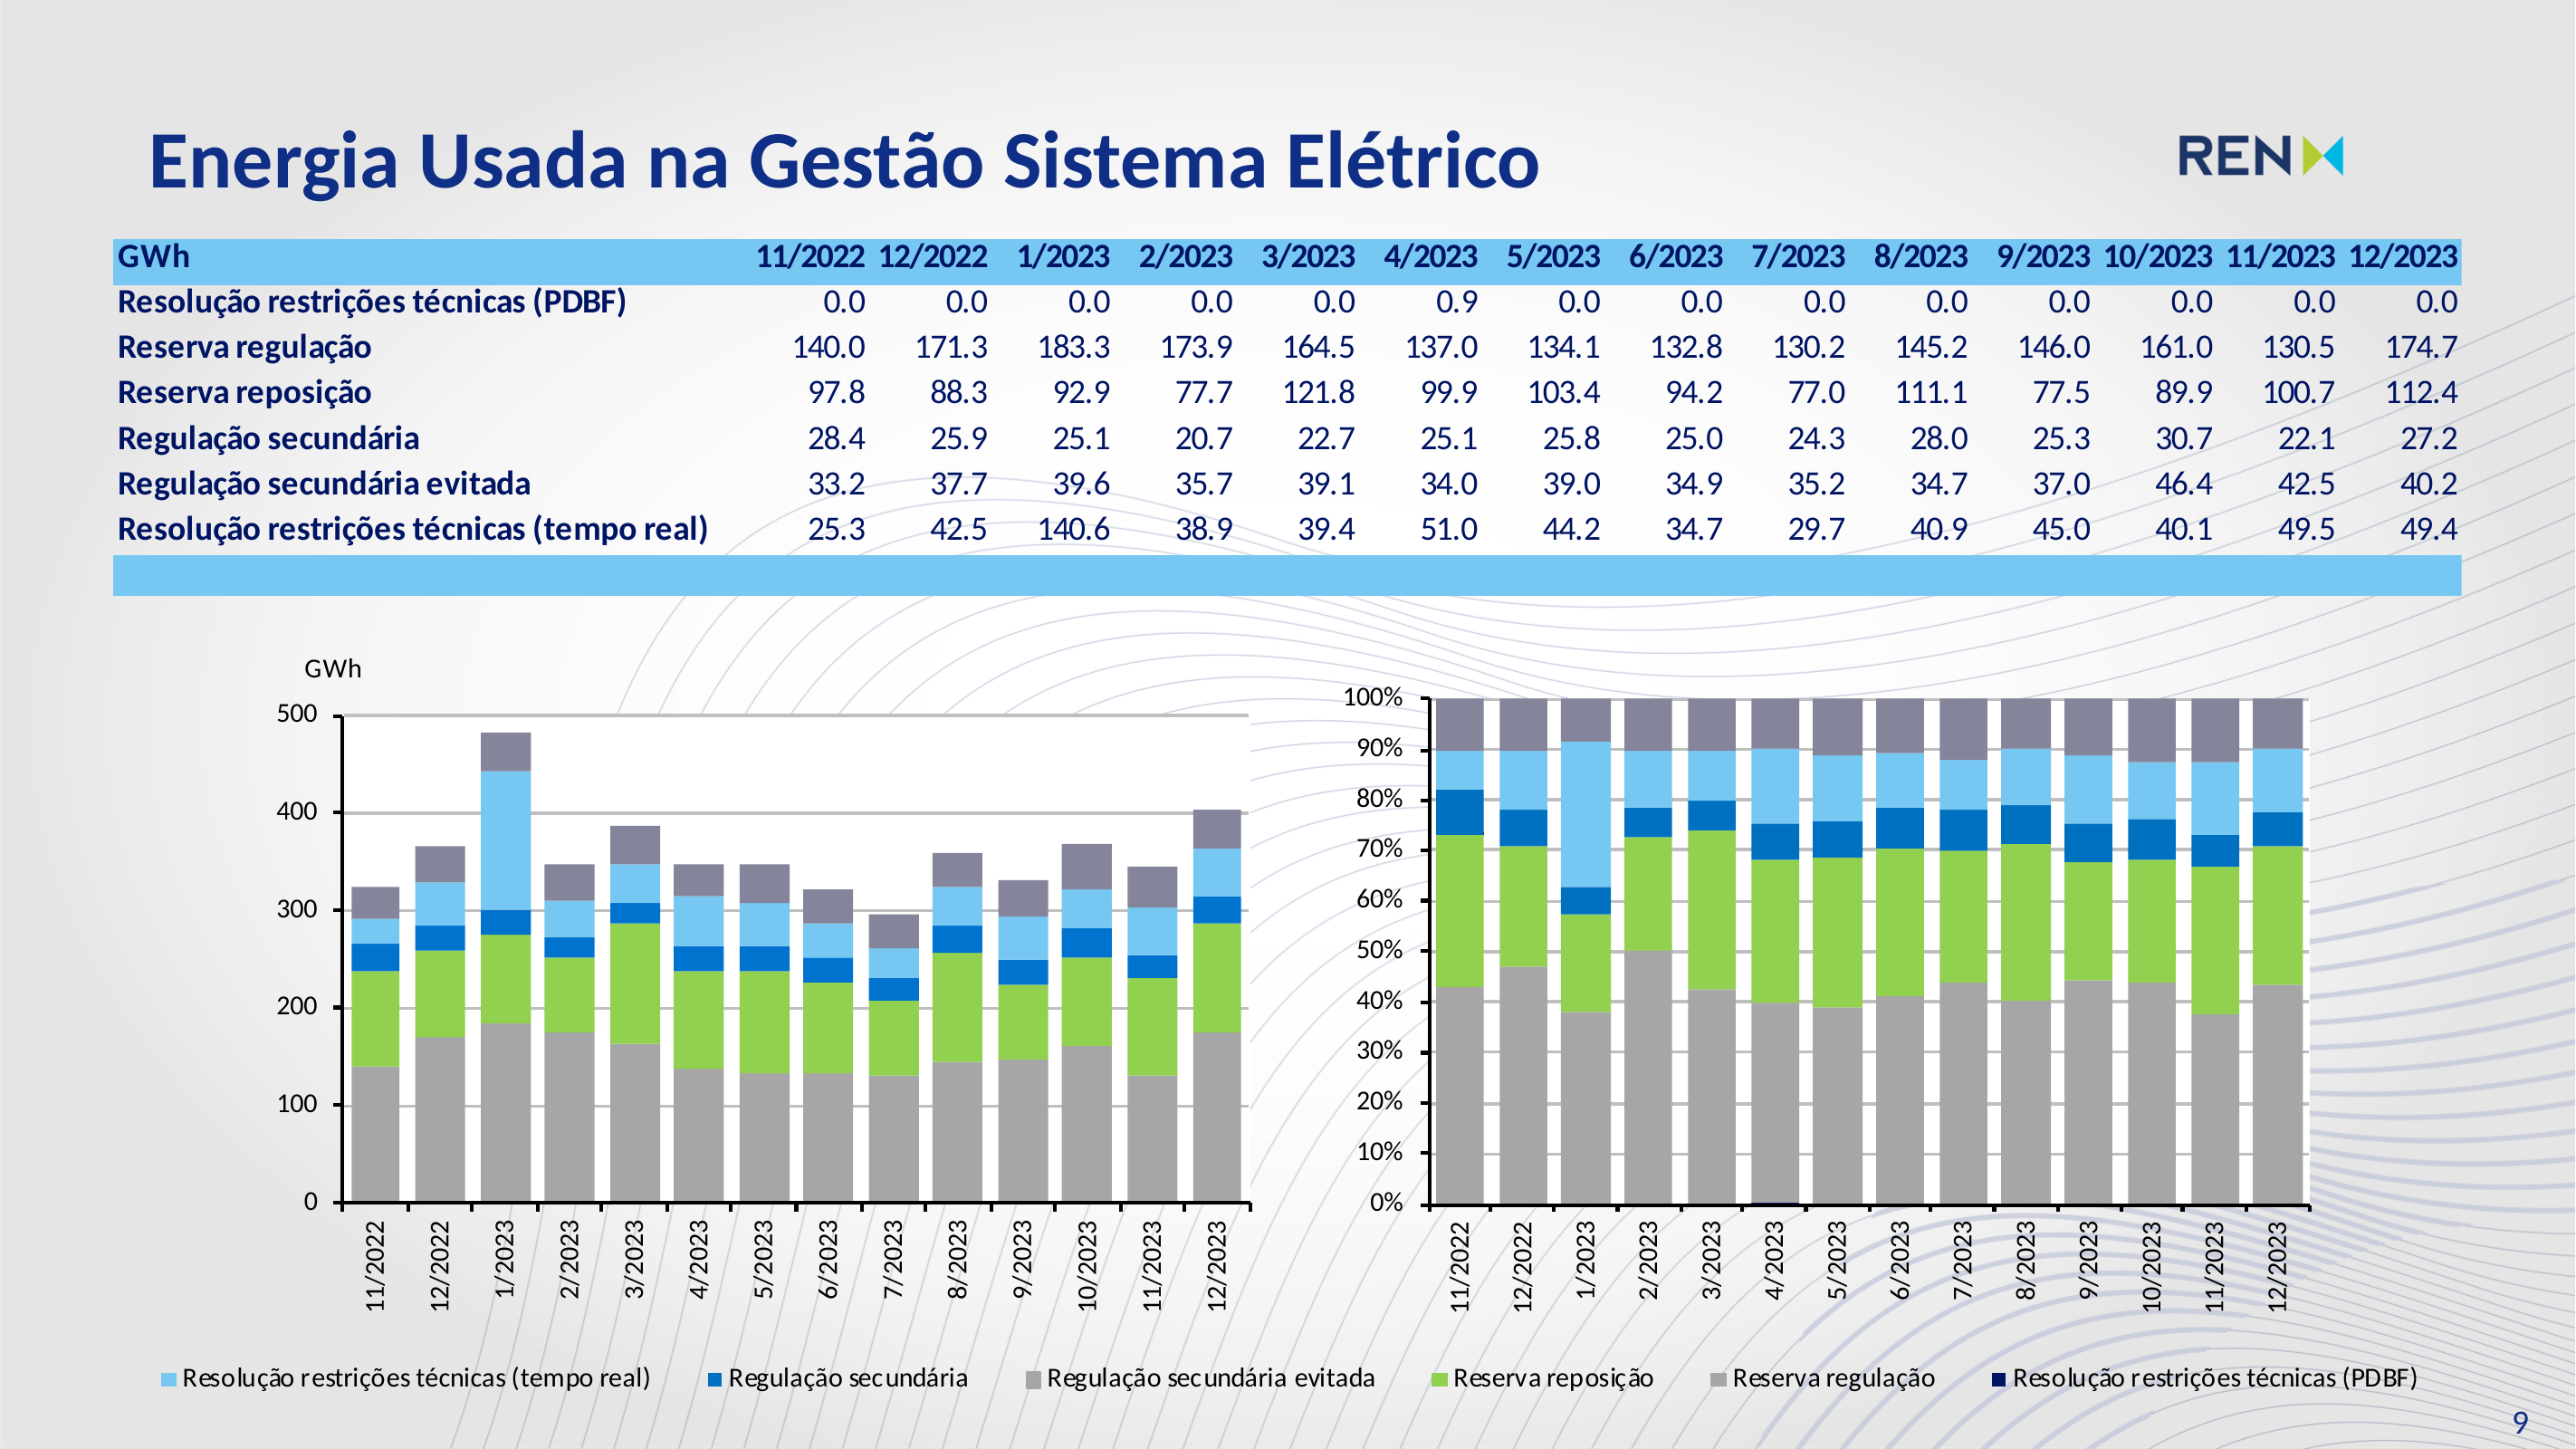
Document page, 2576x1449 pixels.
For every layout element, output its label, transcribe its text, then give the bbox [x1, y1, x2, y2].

picture [0, 0, 2576, 1449]
text_box 9 [2466, 1394, 2575, 1448]
list Energia Usada na Gestão Sistema Elétrico [148, 117, 2152, 206]
